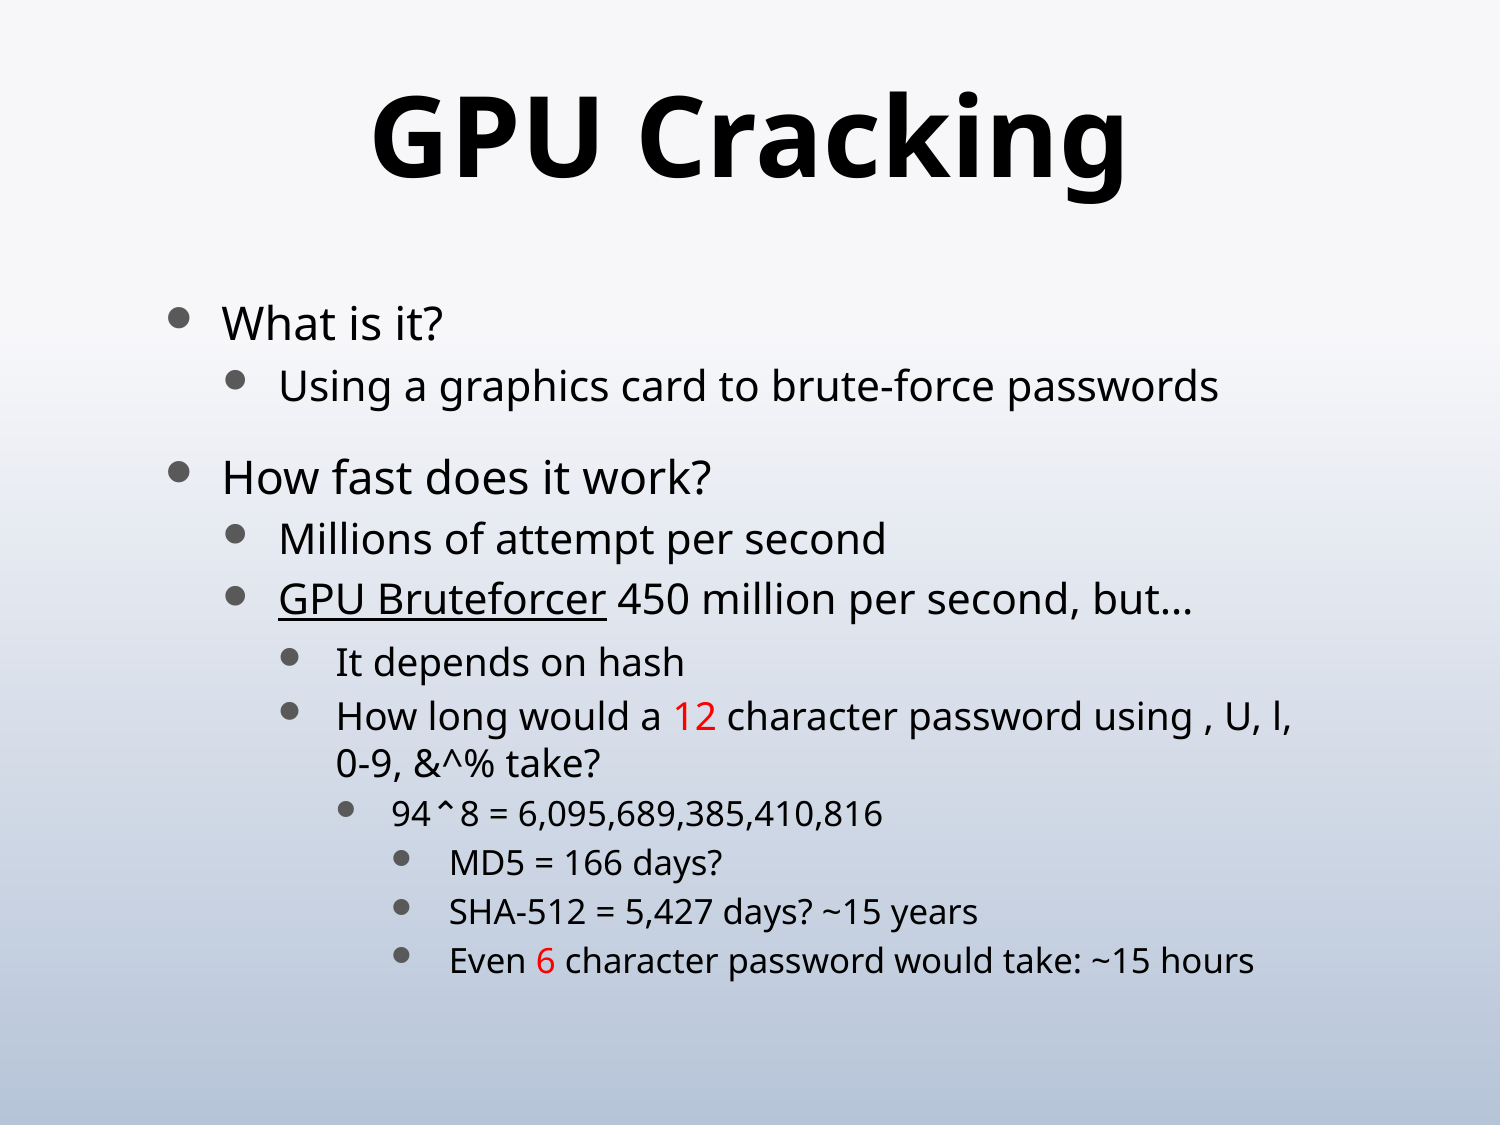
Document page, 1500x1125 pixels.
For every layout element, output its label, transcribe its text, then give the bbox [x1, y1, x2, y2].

list What is it? Using a graphics card to brute-force passwords How fast does it work? Millions of attempt per second GPU Bruteforcer 450 million per second, but… It depends on hash How long would a 12 character password using , U, l, 0-9, &^% take? 94⌃8 = 6,095,689,385,410,816 MD5 = 166 days? SHA-512 = 5,427 days? ~15 years Even 6 character password would take: ~15 hours [150, 286, 1350, 993]
title GPU Cracking [150, 37, 1350, 245]
